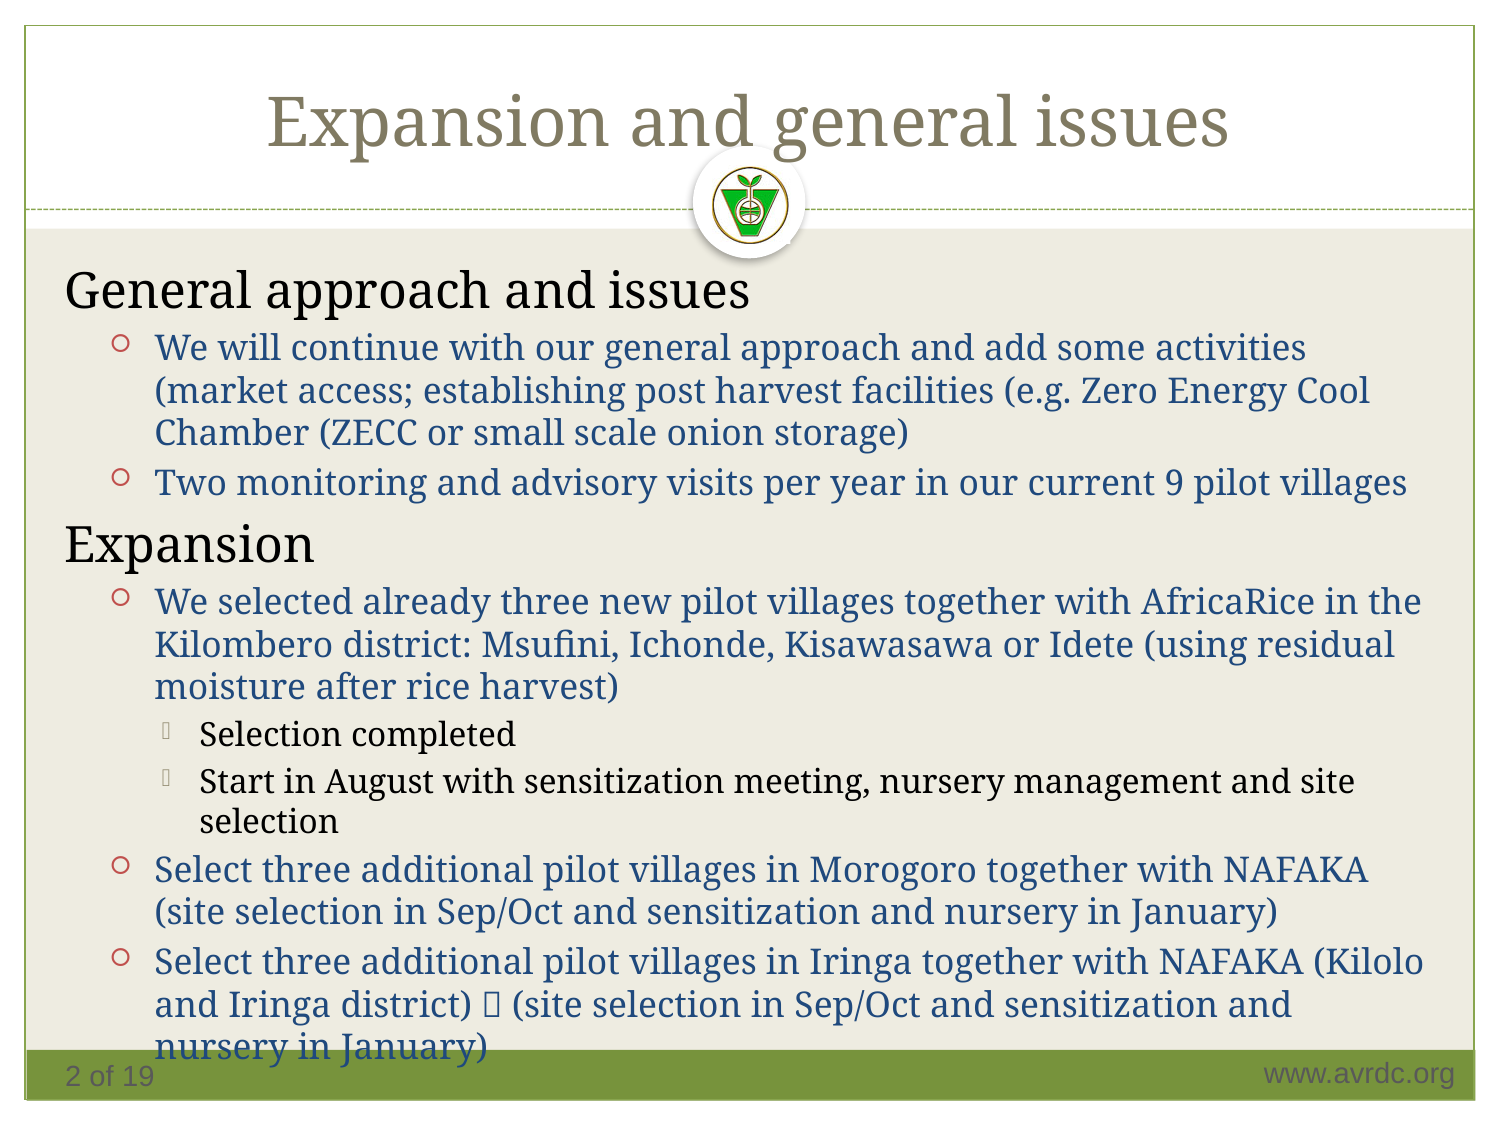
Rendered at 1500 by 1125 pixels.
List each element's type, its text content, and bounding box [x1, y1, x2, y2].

list General approach and issues We will continue with our general approach and add some activities (market access; establishing post harvest facilities (e.g. Zero Energy Cool Chamber (ZECC or small scale onion storage) Two monitoring and advisory visits per year in our current 9 pilot villages Expansion We selected already three new pilot villages together with AfricaRice in the Kilombero district: Msufini, Ichonde, Kisawasawa or Idete (using residual moisture after rice harvest) Selection completed Start in August with sensitization meeting, nursery management and site selection Select three additional pilot villages in Morogoro together with NAFAKA (site selection in Sep/Oct and sensitization and nursery in January) Select three additional pilot villages in Iringa together with NAFAKA (Kilolo and Iringa district)  (site selection in Sep/Oct and sensitization and nursery in January) [49, 250, 1445, 1025]
title Expansion and general issues [49, 42, 1450, 168]
slide_number 2 of 19 [50, 1049, 450, 1100]
picture [711, 168, 791, 244]
